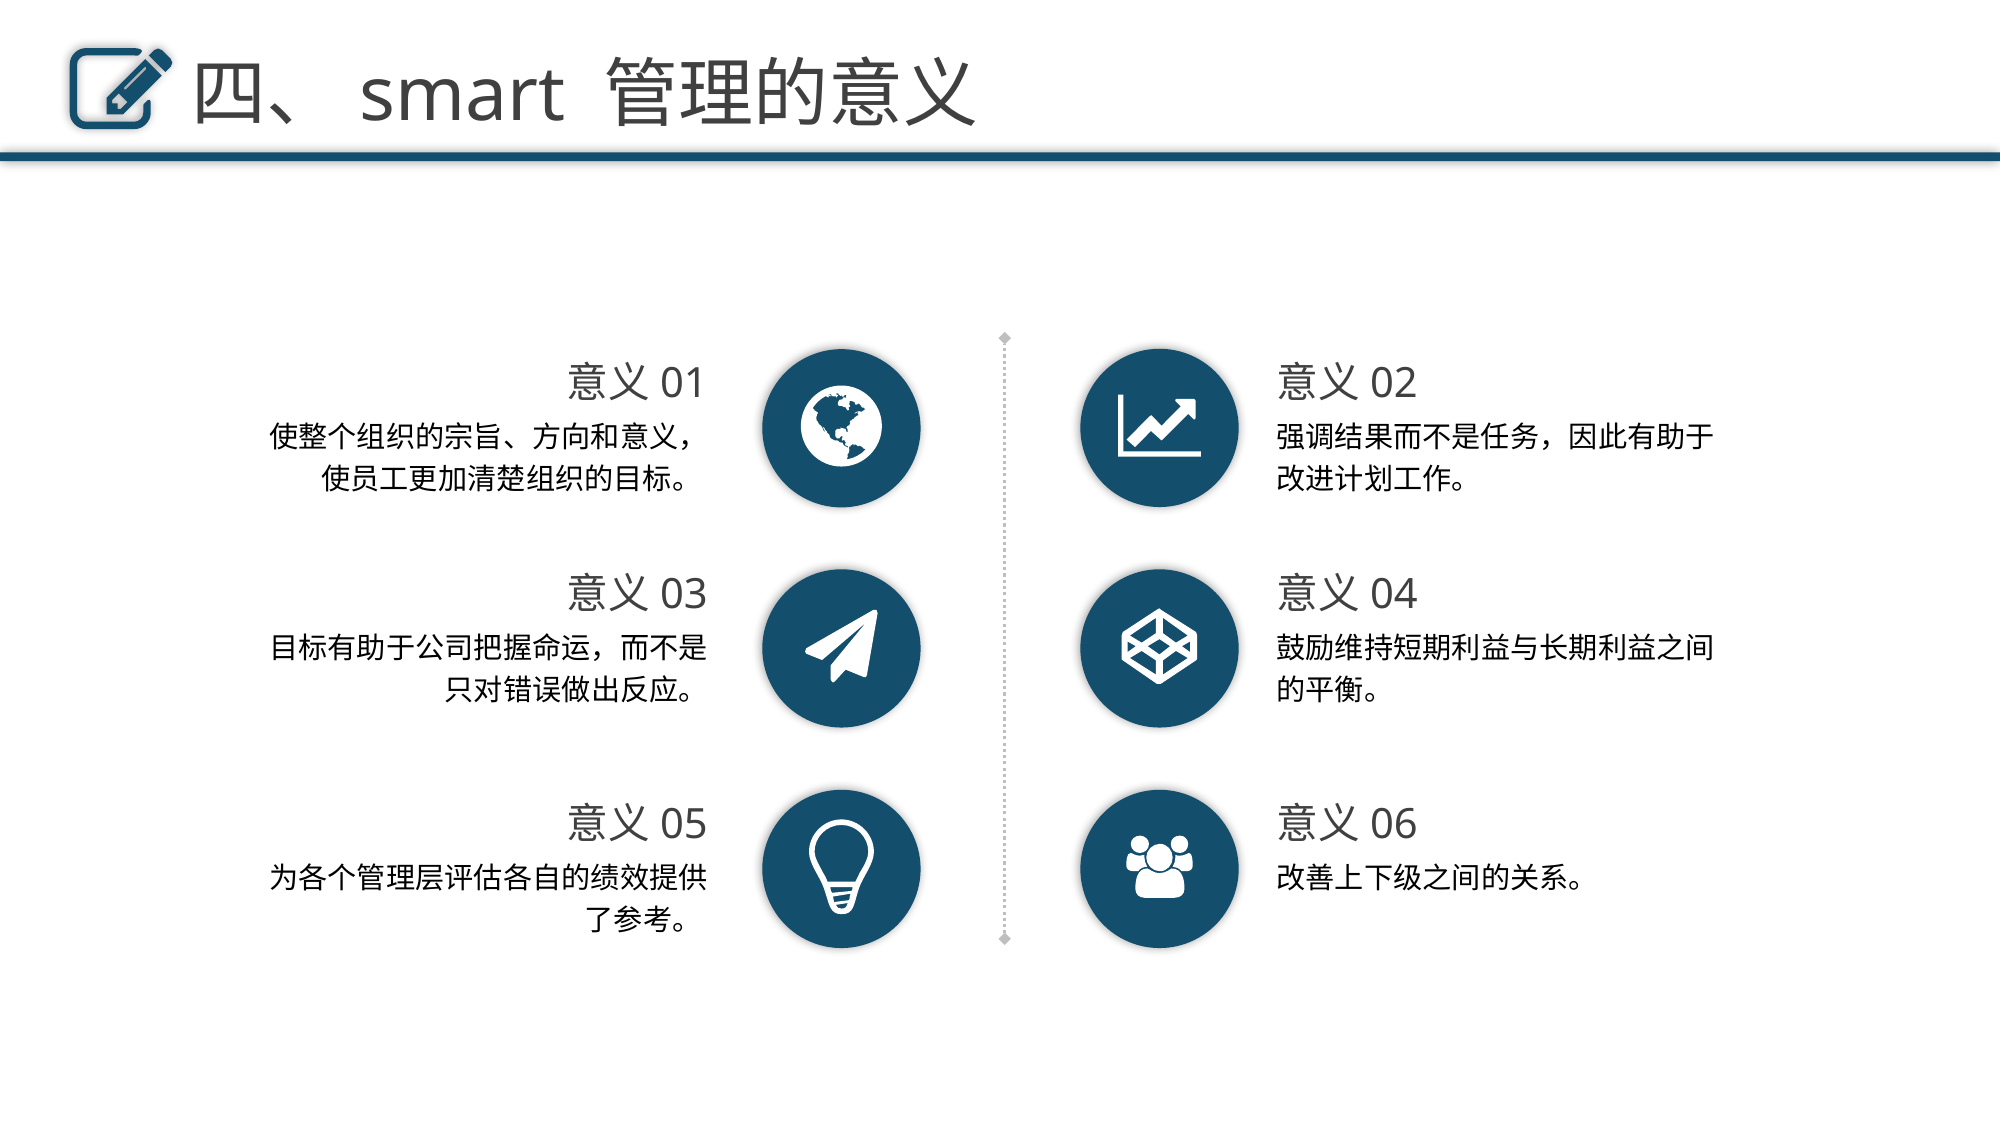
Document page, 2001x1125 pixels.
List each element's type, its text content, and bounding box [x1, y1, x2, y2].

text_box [1276, 566, 1740, 704]
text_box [244, 566, 708, 704]
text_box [1276, 796, 1740, 893]
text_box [244, 796, 708, 934]
text_box [0, 151, 2000, 162]
text_box [69, 48, 151, 130]
text_box [106, 59, 162, 115]
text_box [244, 355, 708, 493]
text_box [762, 338, 1239, 949]
text_box [148, 48, 173, 72]
text_box 四、smart 管理的意义 [191, 45, 979, 136]
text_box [1276, 355, 1740, 493]
